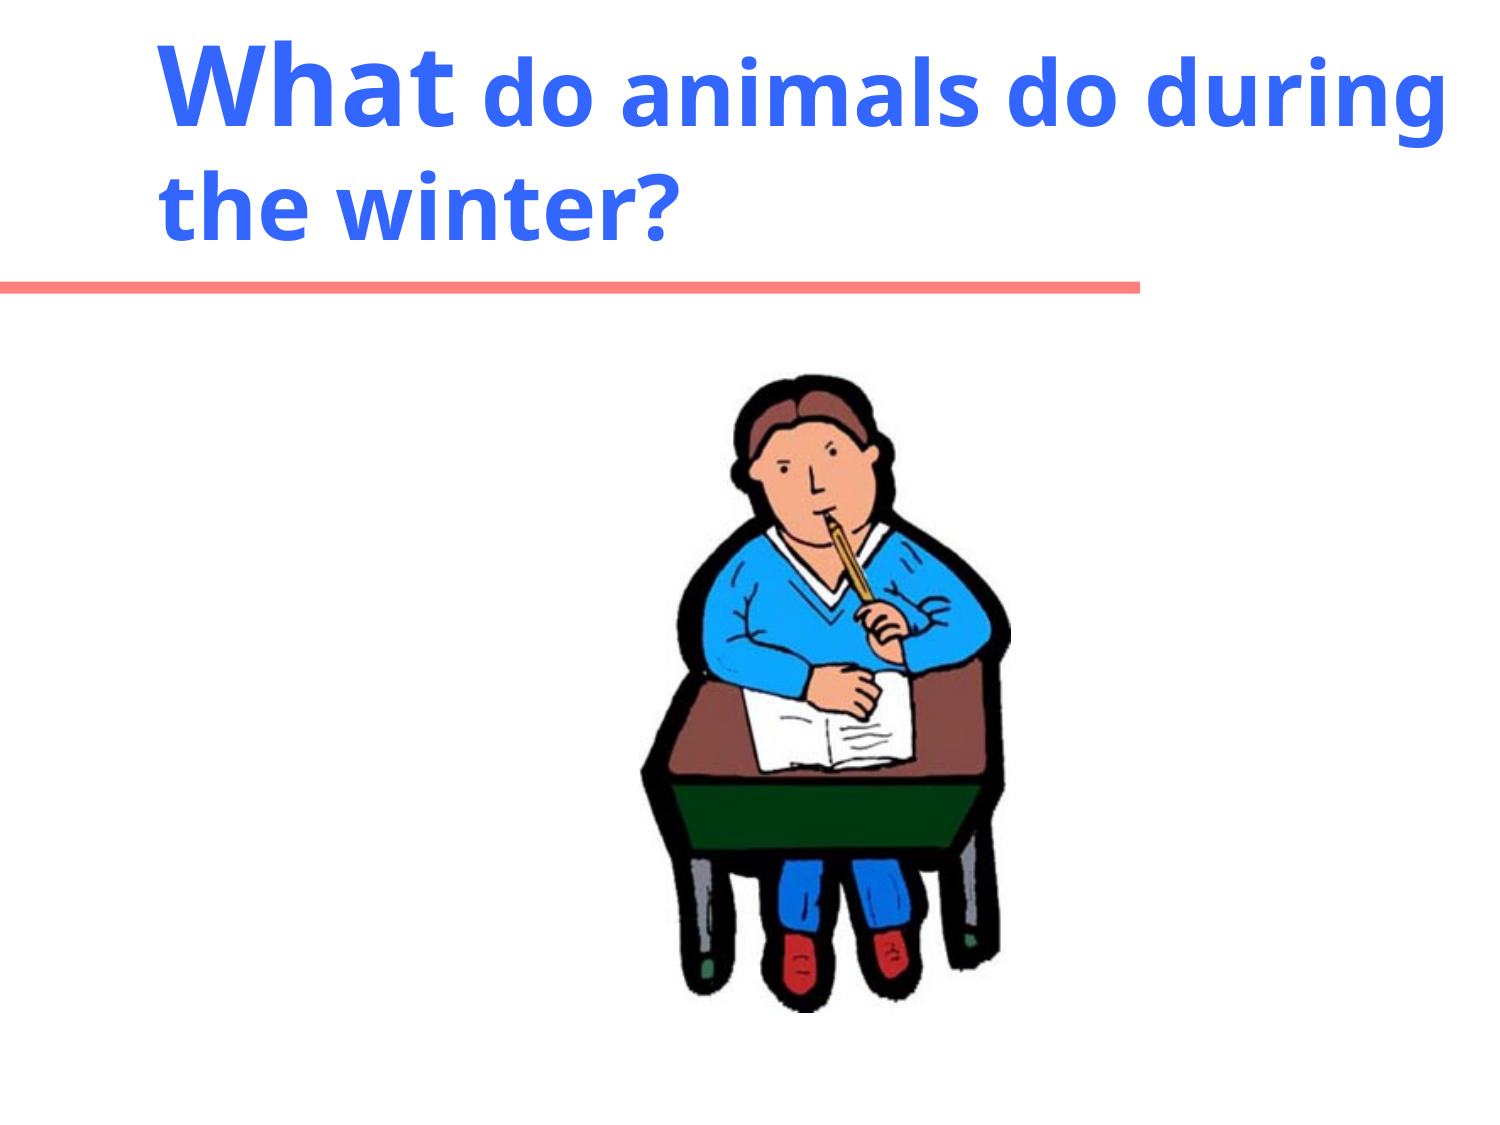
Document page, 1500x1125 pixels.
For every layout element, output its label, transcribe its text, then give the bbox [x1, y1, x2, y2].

title What do animals do during the winter? [142, 6, 1483, 267]
picture [639, 372, 1011, 1013]
